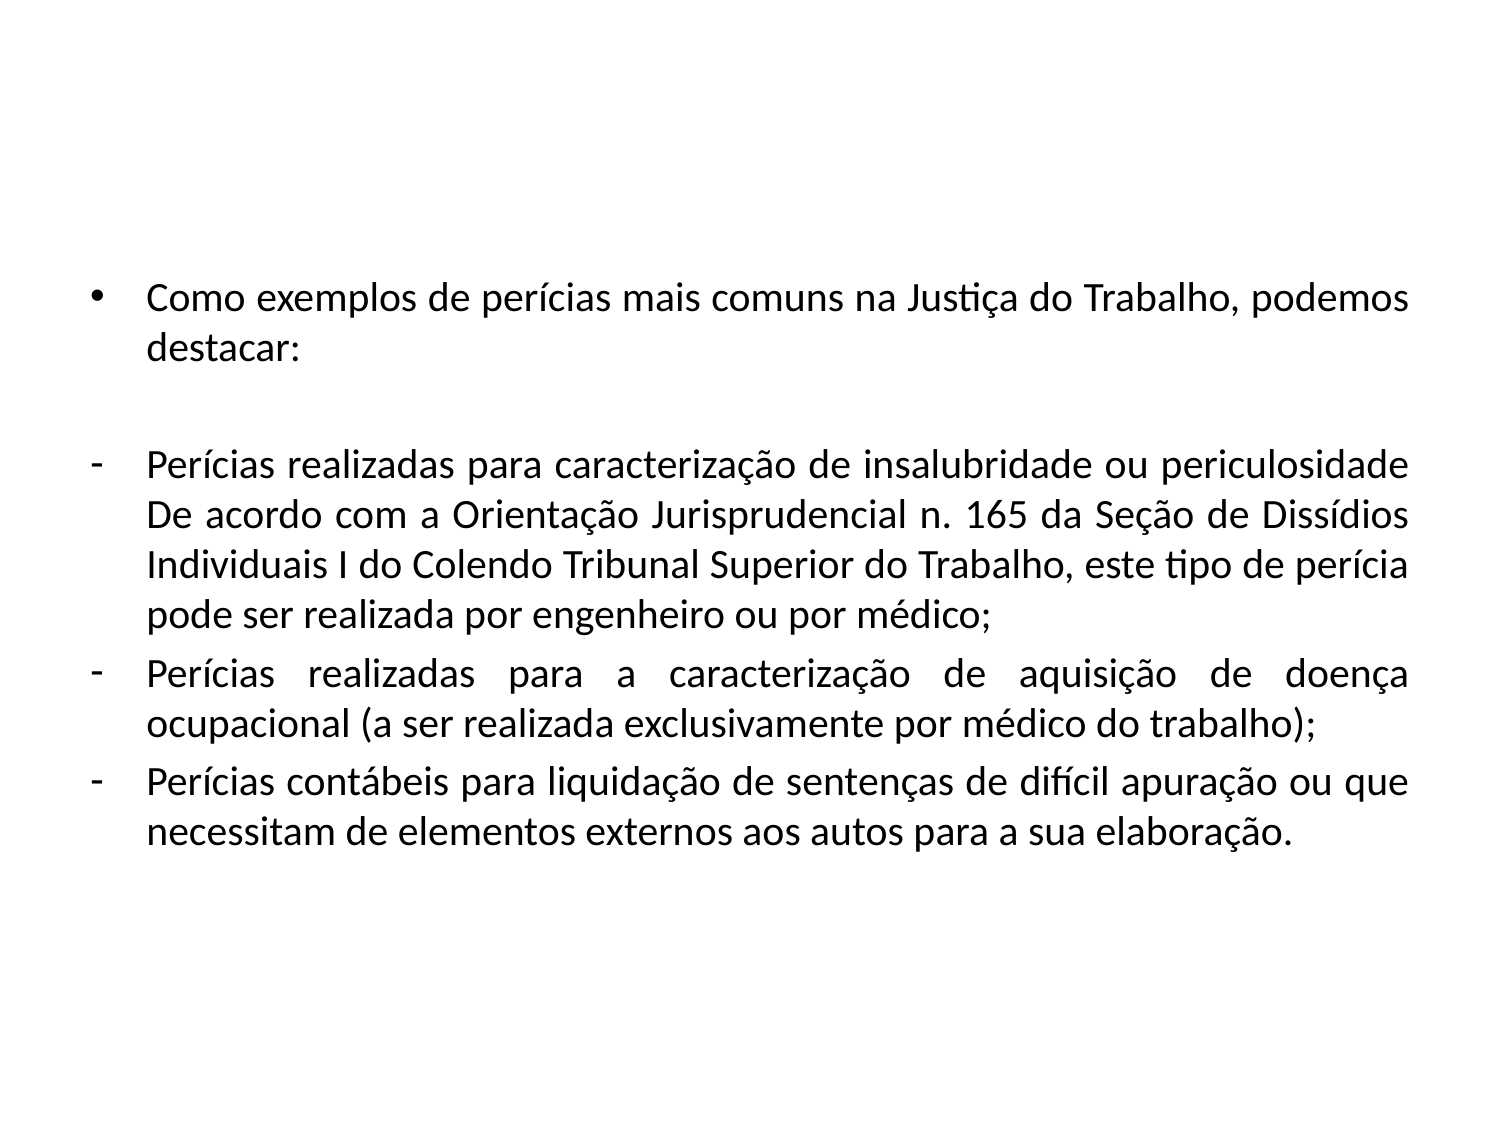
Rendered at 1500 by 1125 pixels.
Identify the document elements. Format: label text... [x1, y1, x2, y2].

list Como exemplos de perícias mais comuns na Justiça do Trabalho, podemos destacar: Perícias realizadas para caracterização de insalubridade ou periculosidade De acordo com a Orientação Jurisprudencial n. 165 da Seção de Dissídios Individuais I do Colendo Tribunal Superior do Trabalho, este tipo de perícia pode ser realizada por engenheiro ou por médico; Perícias realizadas para a caracterização de aquisição de doença ocupacional (a ser realizada exclusivamente por médico do trabalho); Perícias contábeis para liquidação de sentenças de difícil apuração ou que necessitam de elementos externos aos autos para a sua elaboração. [75, 262, 1425, 1005]
